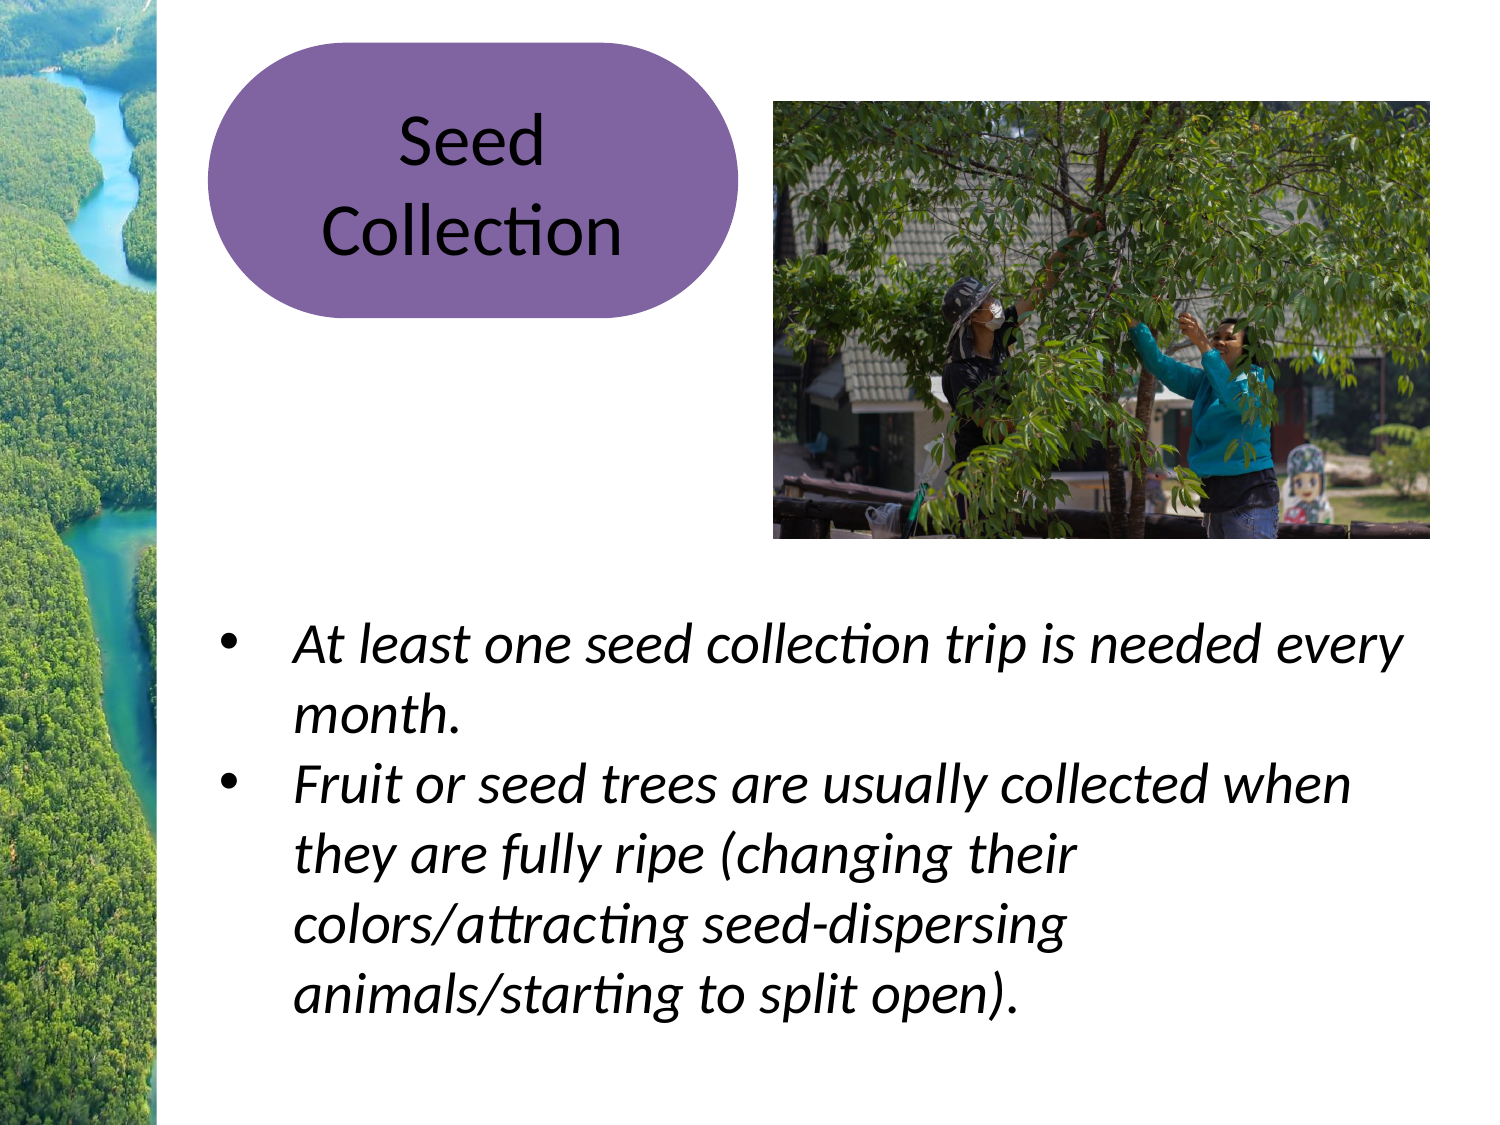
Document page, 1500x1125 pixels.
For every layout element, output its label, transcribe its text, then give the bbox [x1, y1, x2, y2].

text_box Seed Collection [207, 42, 739, 319]
picture [0, 0, 157, 1125]
picture [773, 101, 1430, 540]
text_box At least one seed collection trip is needed every month. Fruit or seed trees are usually collected when they are fully ripe (changing their colors/attracting seed-dispersing animals/starting to split open). [204, 597, 1457, 1033]
